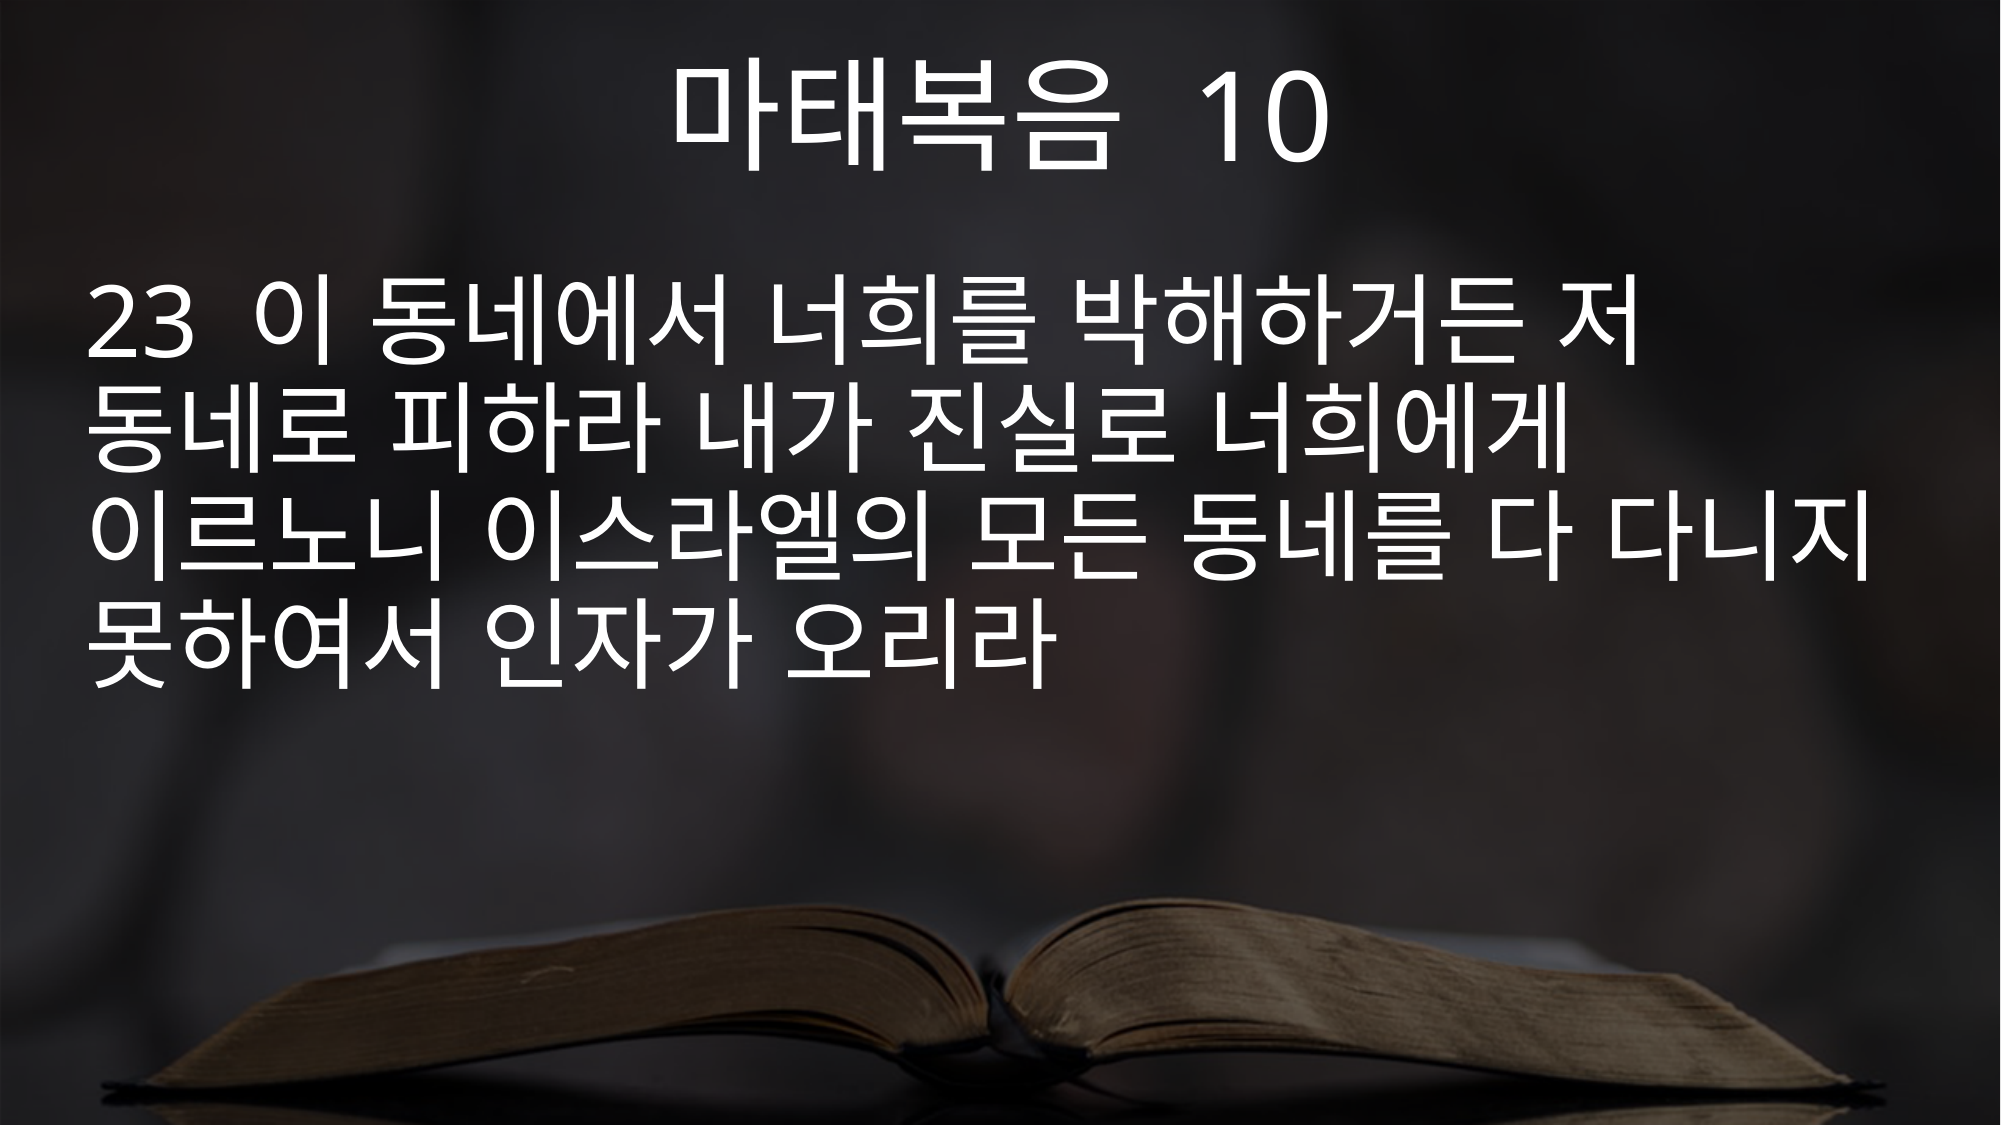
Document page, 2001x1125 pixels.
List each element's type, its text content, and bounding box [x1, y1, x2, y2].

list 23 이 동네에서 너희를 박해하거든 저 동네로 피하라 내가 진실로 너희에게 이르노니 이스라엘의 모든 동네를 다 다니지 못하여서 인자가 오리라 [69, 263, 1953, 423]
picture [0, 0, 2001, 1125]
footer 마태복음 10 [0, 32, 2000, 192]
